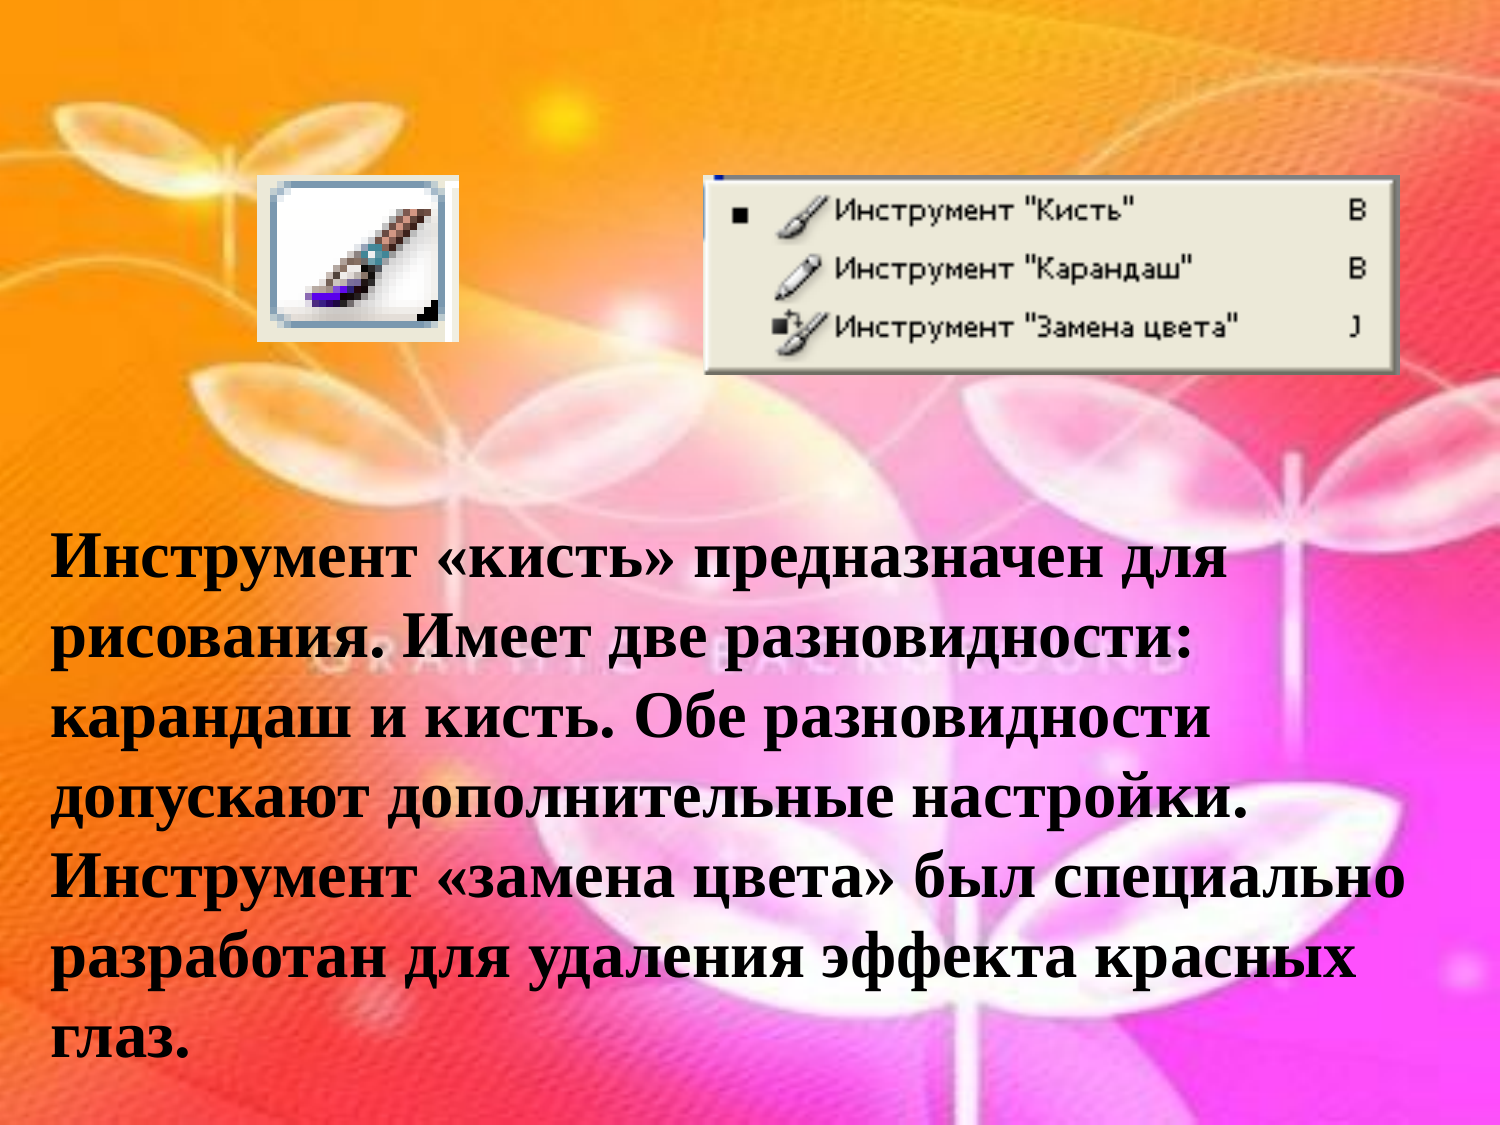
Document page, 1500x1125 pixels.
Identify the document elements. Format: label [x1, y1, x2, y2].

list [0, 0, 1500, 1125]
picture [257, 175, 459, 343]
picture [702, 175, 1401, 375]
